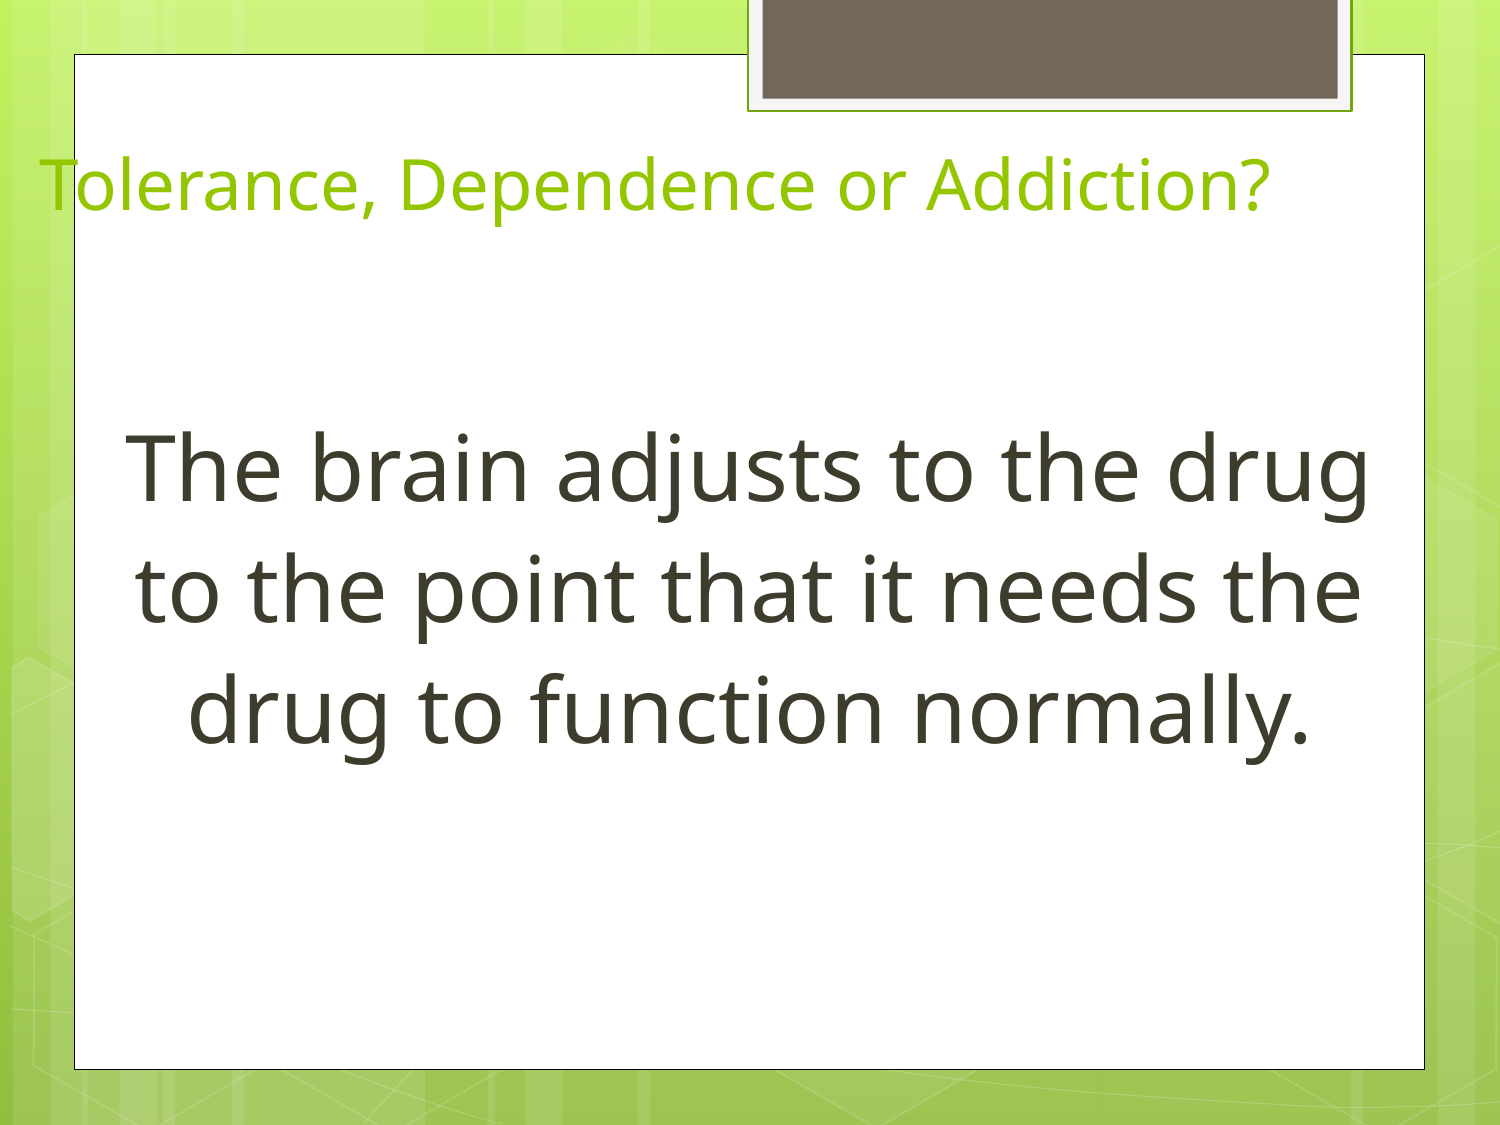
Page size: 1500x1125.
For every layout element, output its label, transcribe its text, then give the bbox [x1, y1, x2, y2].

list The brain adjusts to the drug to the point that it needs the drug to function normally. [75, 262, 1425, 1063]
title Tolerance, Dependence or Addiction? [24, 45, 1475, 233]
